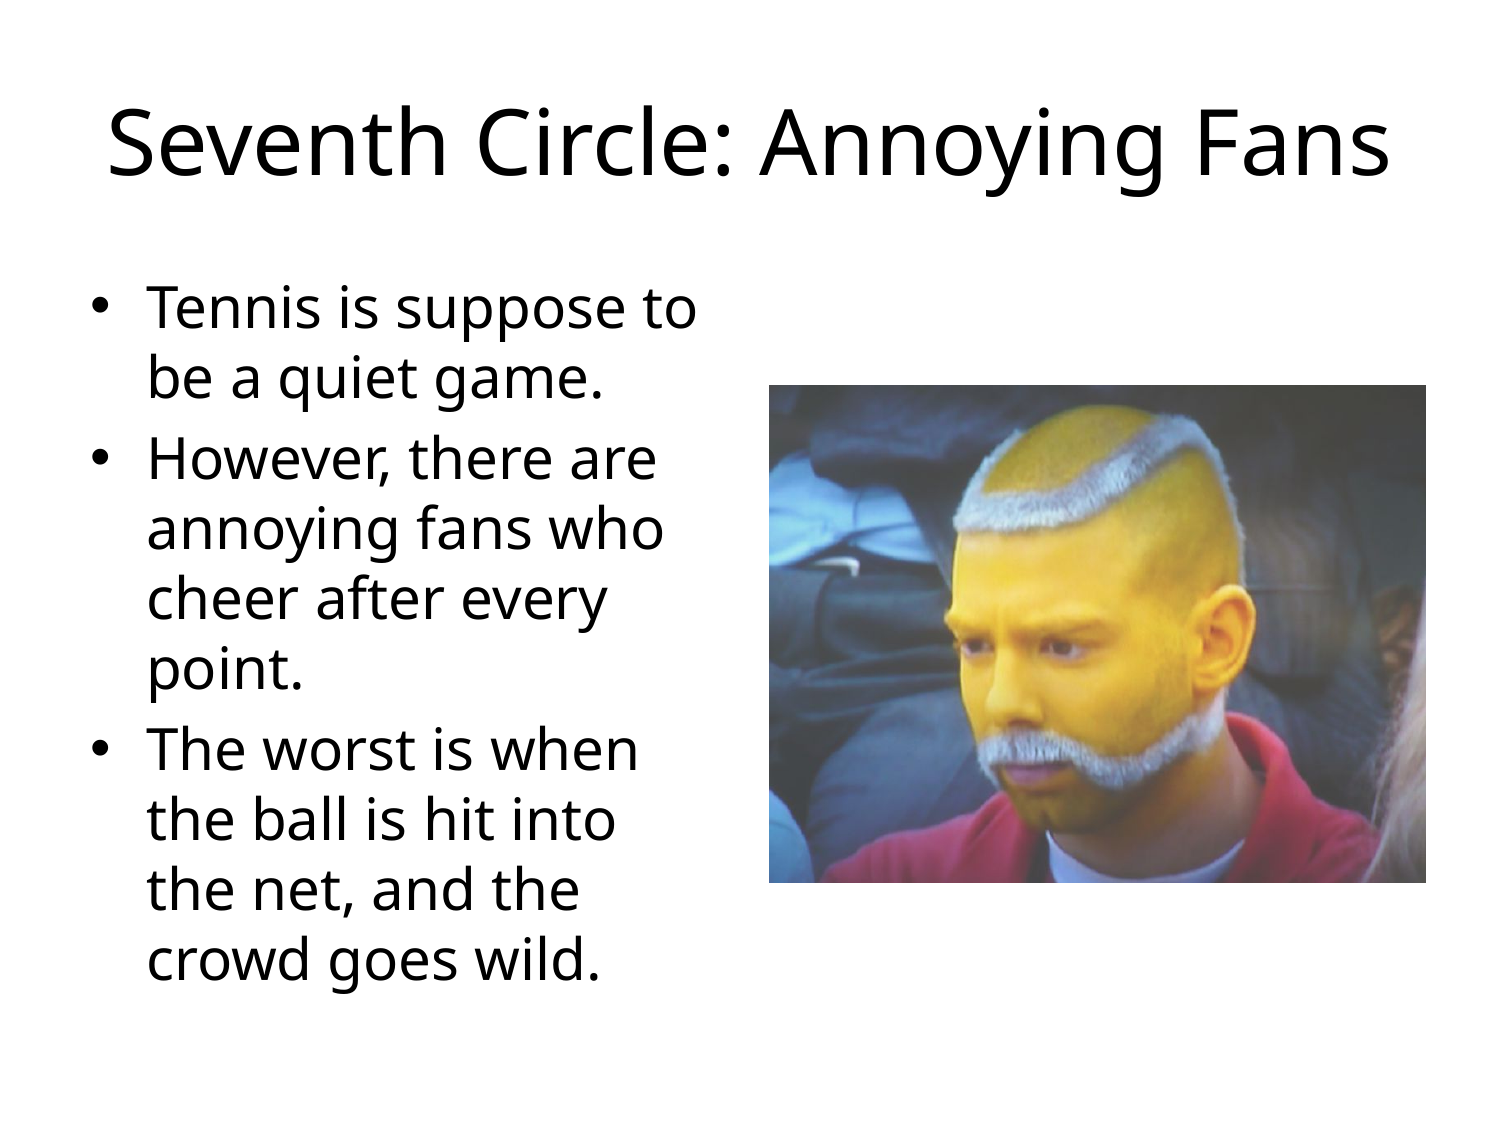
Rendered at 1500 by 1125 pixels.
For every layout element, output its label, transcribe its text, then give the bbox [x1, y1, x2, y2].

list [769, 262, 1426, 1006]
title Seventh Circle: Annoying Fans [75, 45, 1425, 233]
list Tennis is suppose to be a quiet game. However, there are annoying fans who cheer after every point. The worst is when the ball is hit into the net, and the crowd goes wild. [75, 262, 738, 1005]
